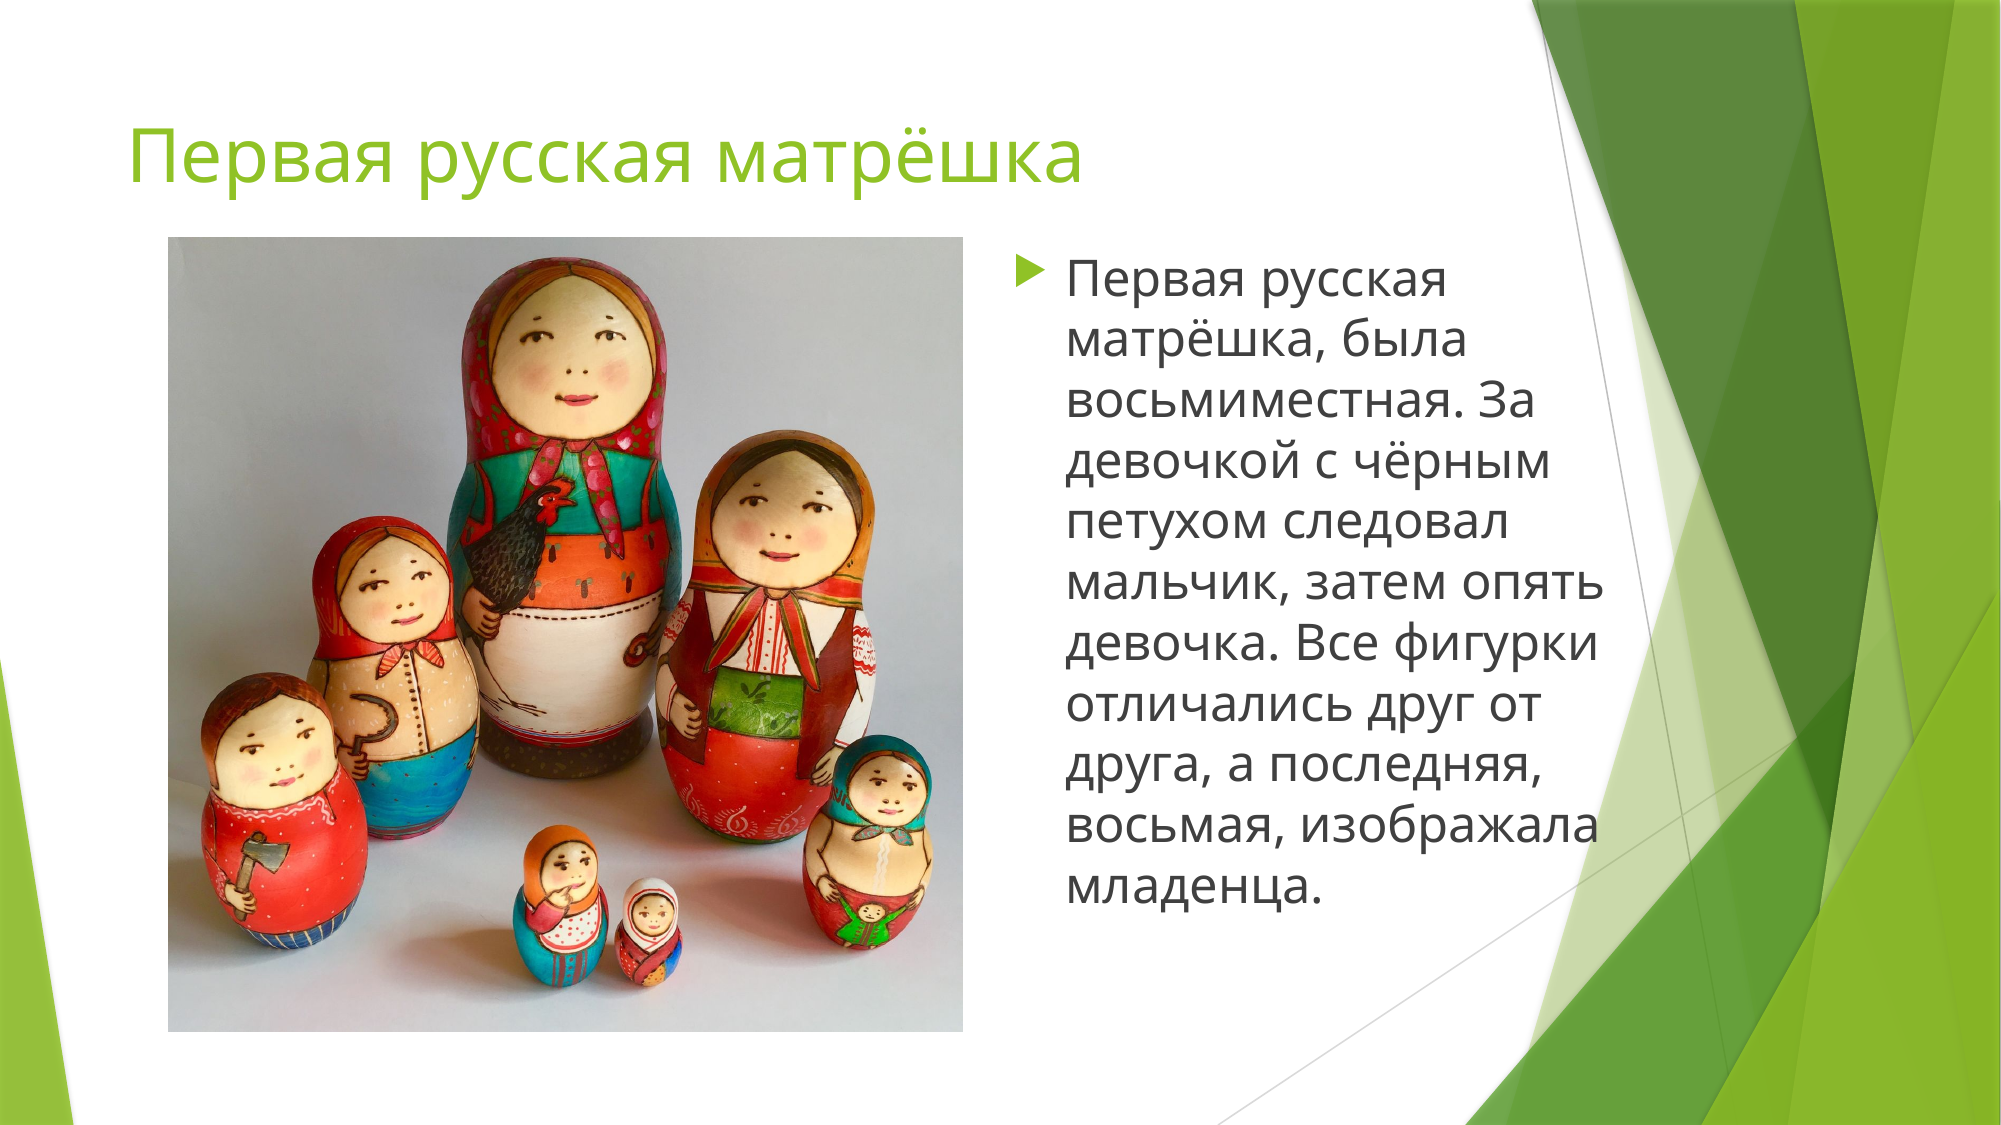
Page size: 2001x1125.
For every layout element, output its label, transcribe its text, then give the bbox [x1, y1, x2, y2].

list Первая русская матрёшка, была восьмиместная. За девочкой с чёрным петухом следовал мальчик, затем опять девочка. Все фигурки отличались друг от друга, а последняя, восьмая, изображала младенца. [997, 237, 1697, 927]
title Первая русская матрёшка [111, 99, 1522, 317]
picture [168, 237, 964, 1033]
